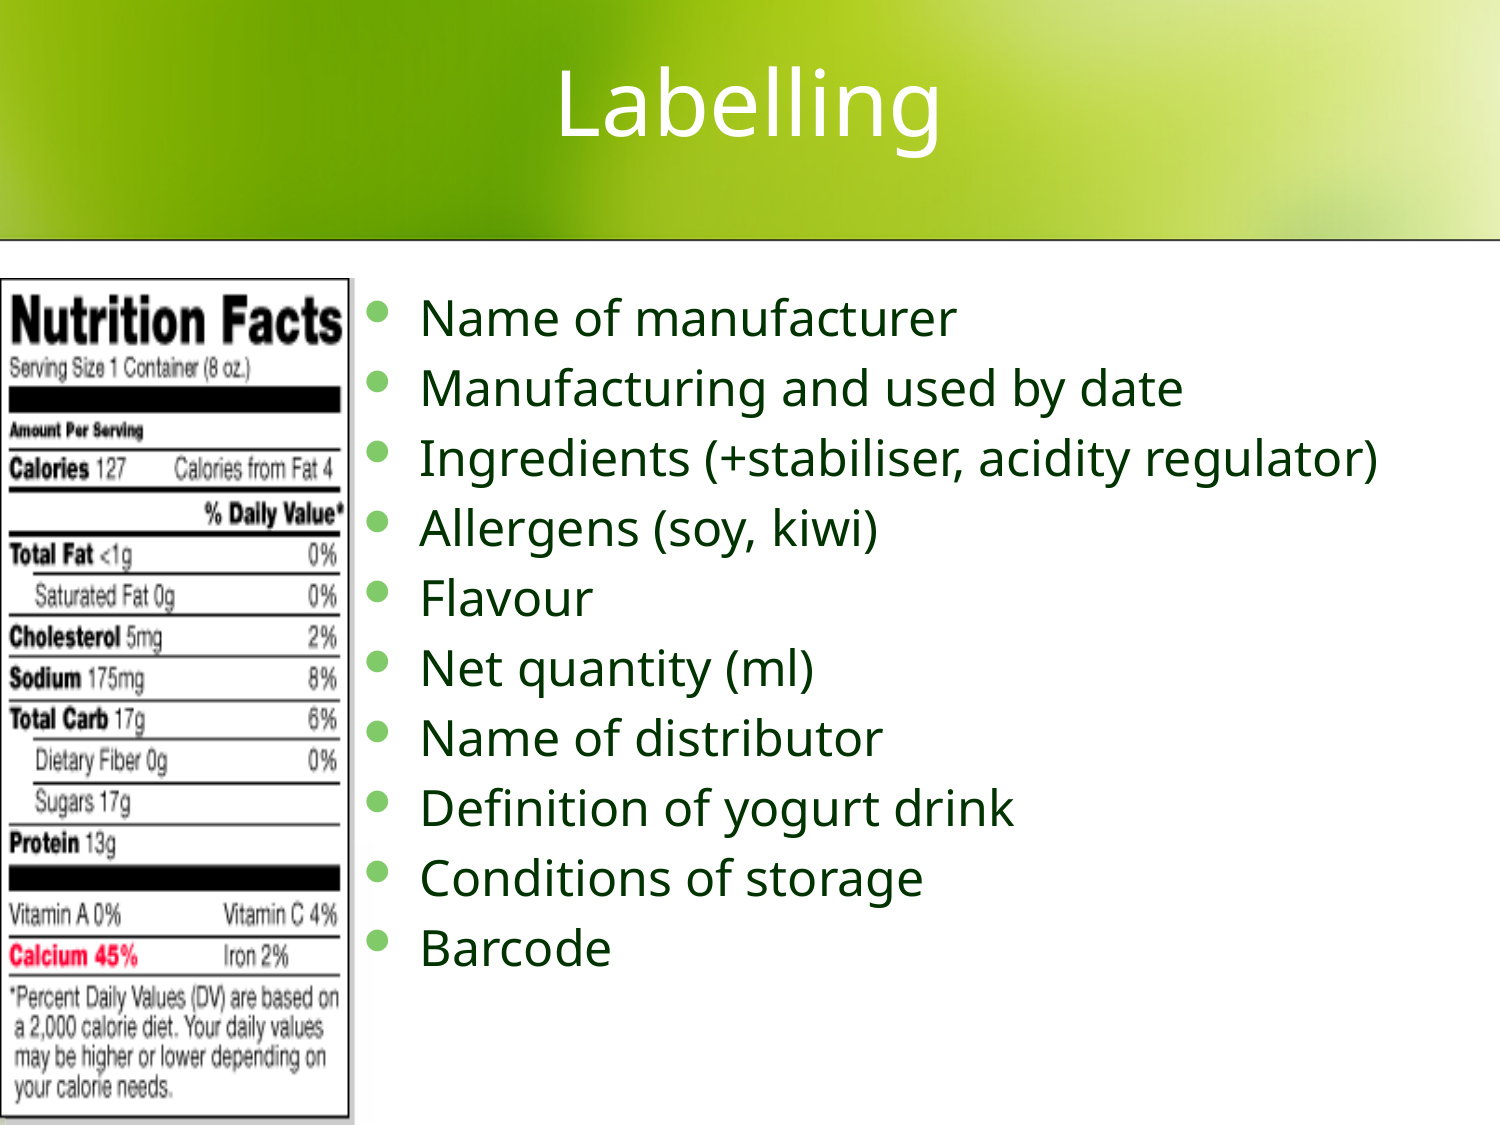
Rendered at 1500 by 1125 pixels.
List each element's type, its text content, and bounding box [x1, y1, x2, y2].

picture [0, 0, 1500, 1125]
list Name of manufacturer Manufacturing and used by date Ingredients (+stabiliser, acidity regulator) Allergens (soy, kiwi) Flavour Net quantity (ml) Name of distributor Definition of yogurt drink Conditions of storage Barcode [361, 278, 1500, 942]
title Labelling [62, 24, 1438, 176]
